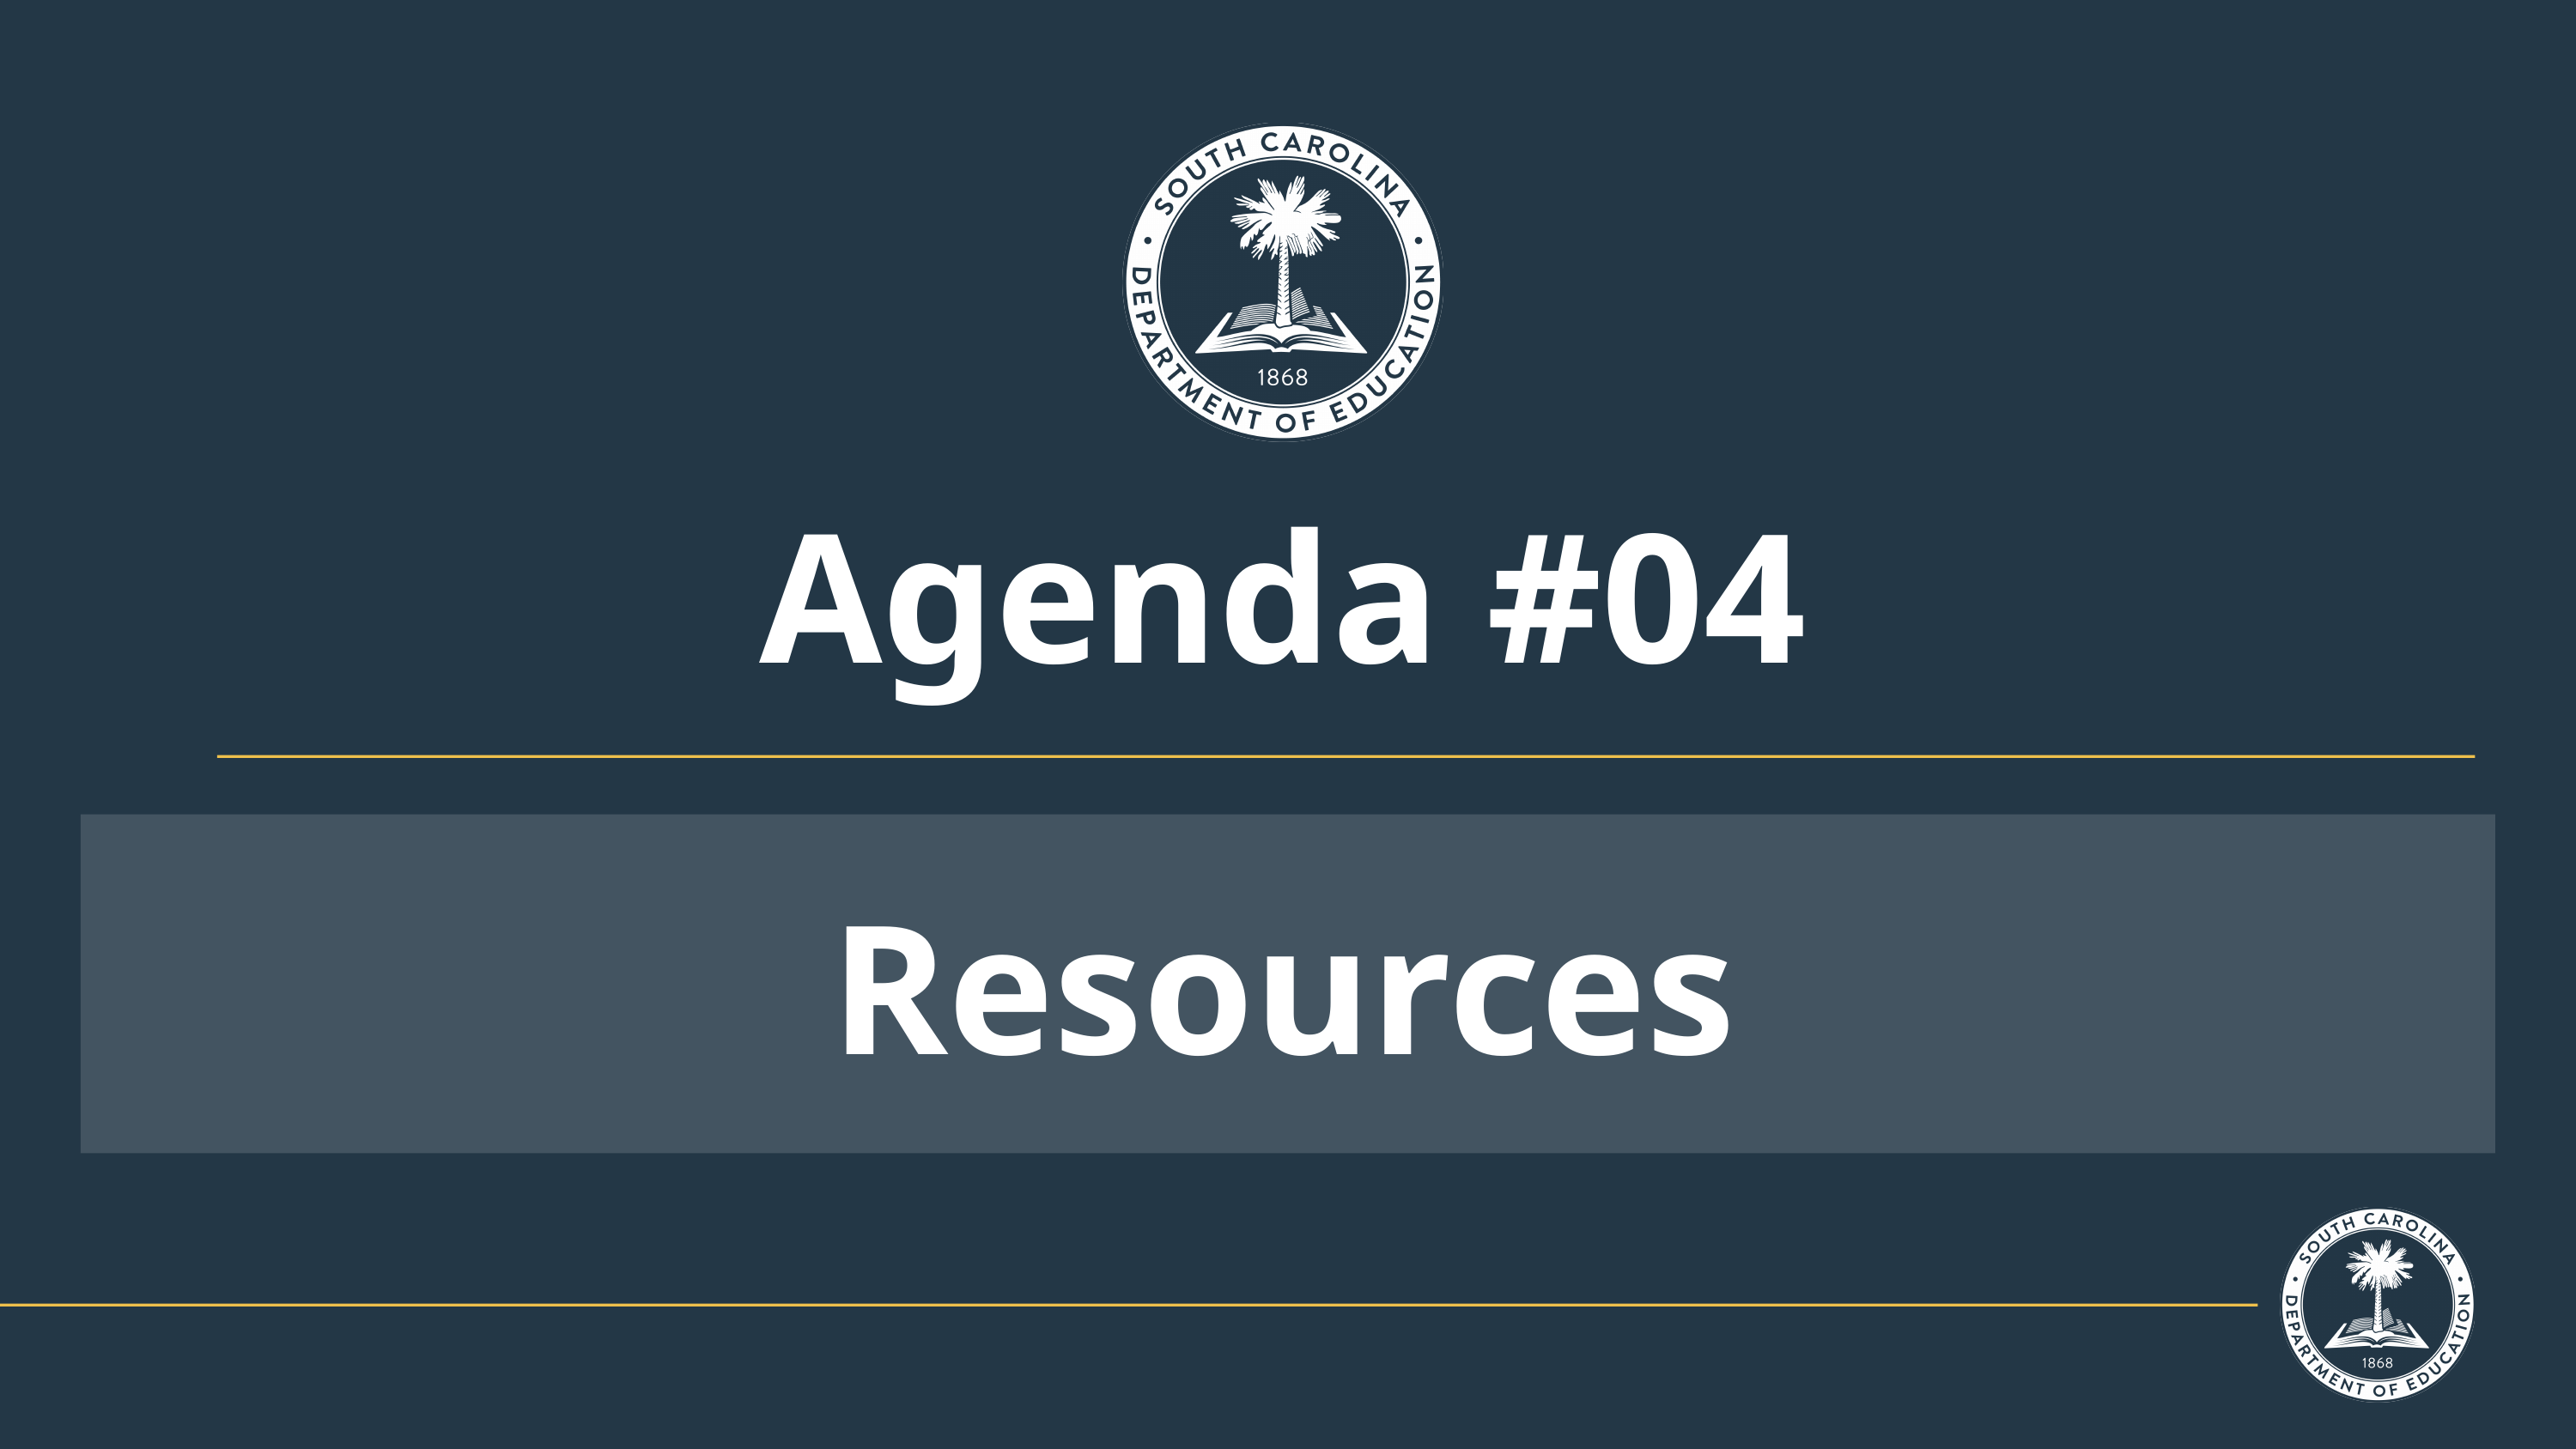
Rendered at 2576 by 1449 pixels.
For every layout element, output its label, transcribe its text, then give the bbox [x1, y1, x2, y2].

text_box [1122, 123, 1443, 442]
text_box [80, 814, 2496, 1154]
text_box [2280, 1207, 2476, 1403]
title Agenda #04 [697, 484, 1868, 727]
